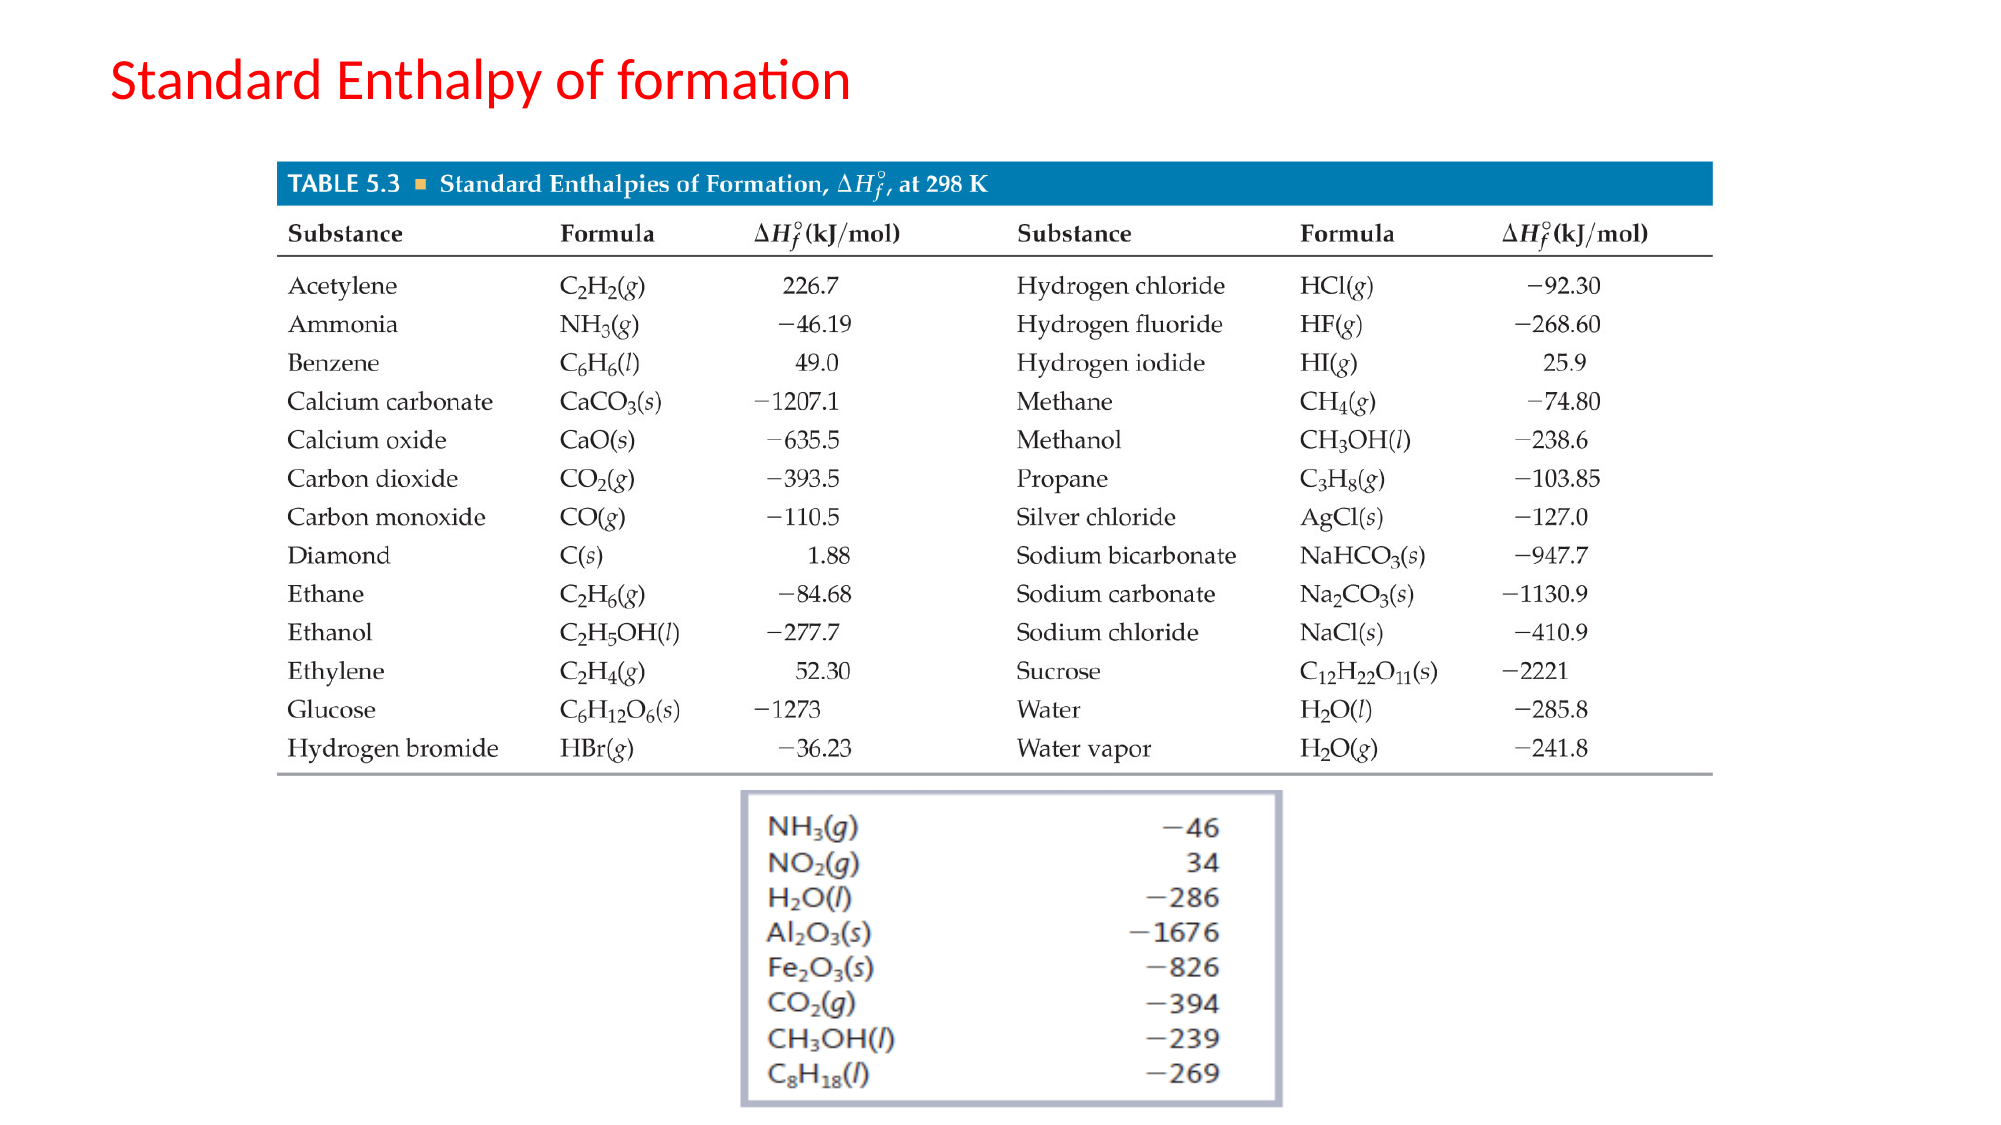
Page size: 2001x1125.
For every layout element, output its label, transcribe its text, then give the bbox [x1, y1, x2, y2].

picture [267, 152, 1722, 1125]
text_box Standard Enthalpy of formation [95, 33, 881, 119]
